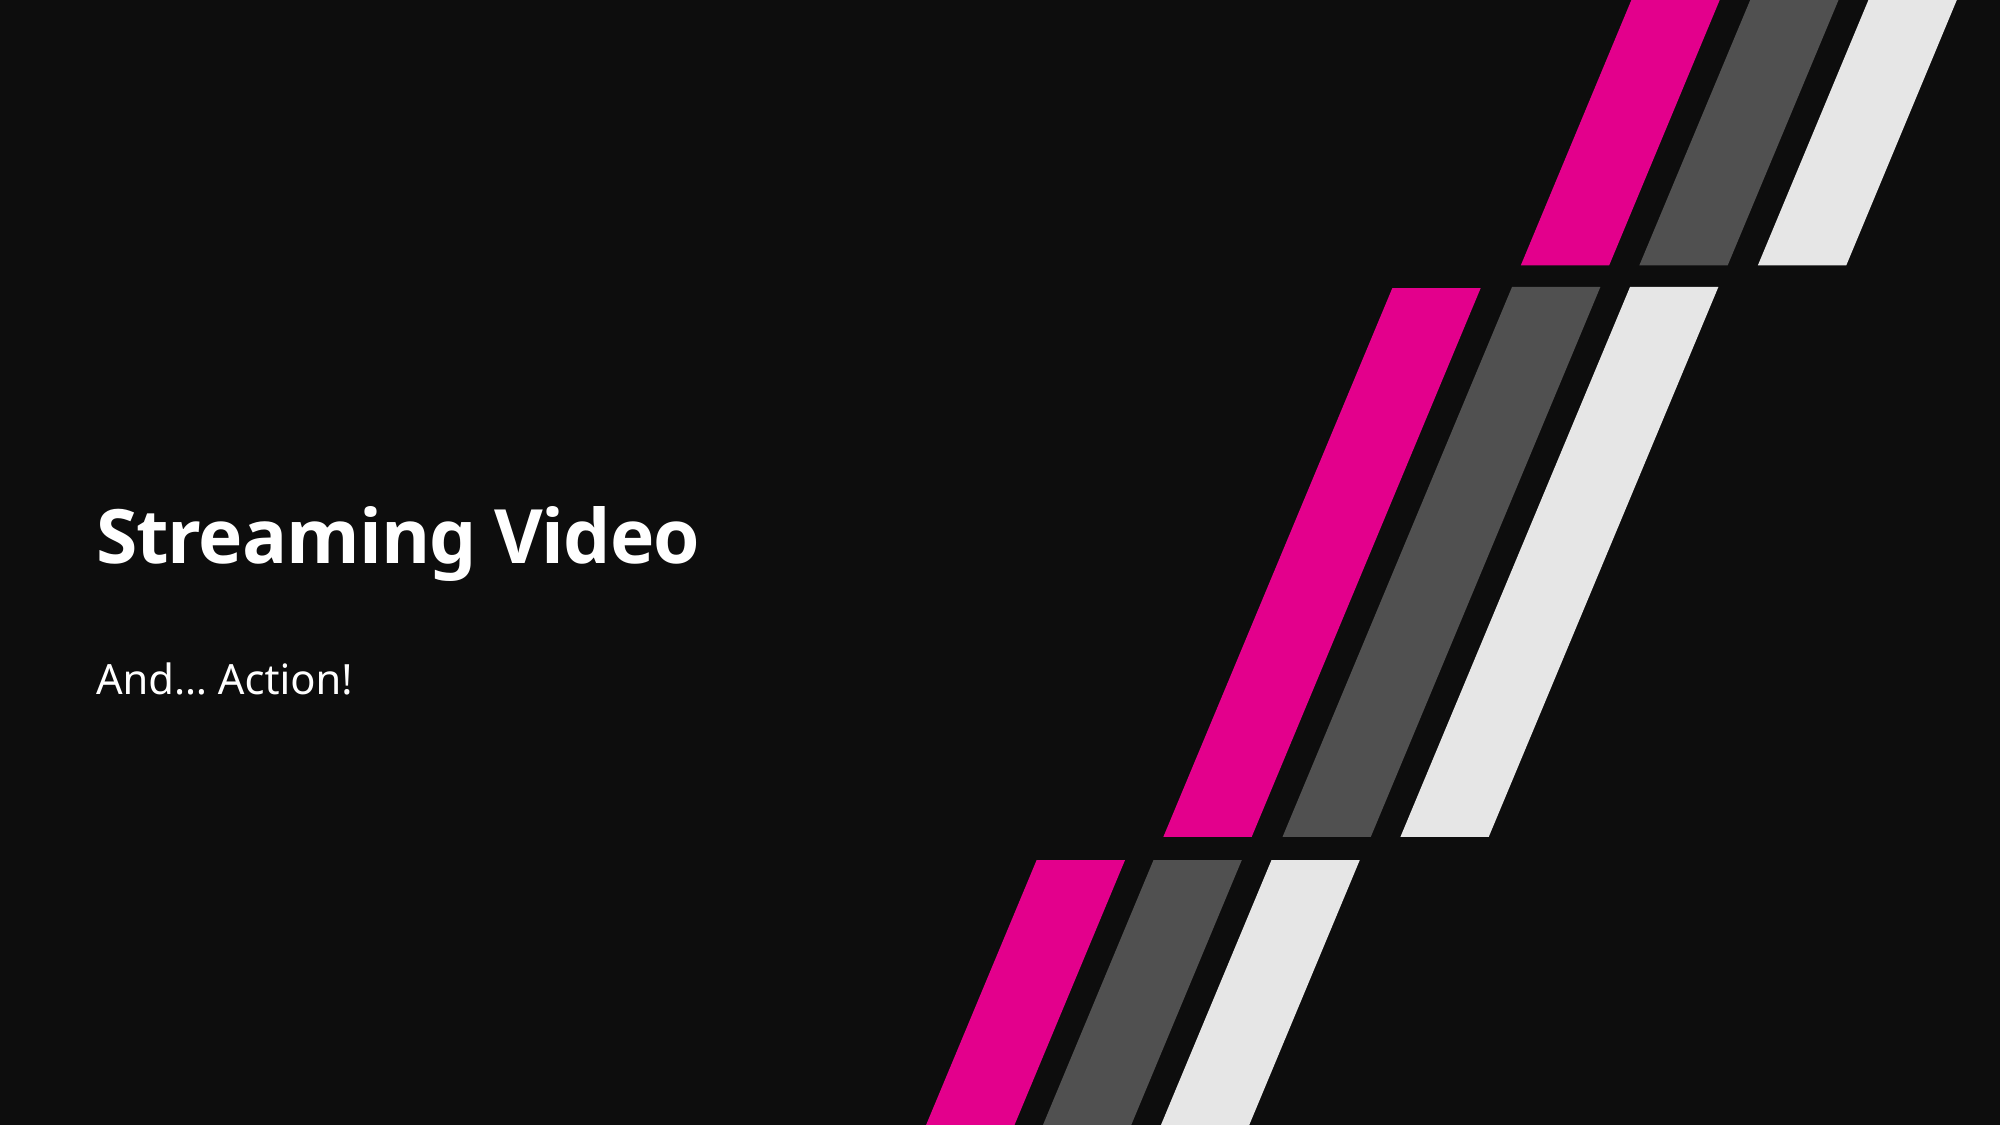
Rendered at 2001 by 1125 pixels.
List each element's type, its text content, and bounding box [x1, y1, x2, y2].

list And… Action! [96, 652, 1191, 703]
title Streaming Video [96, 497, 1191, 580]
